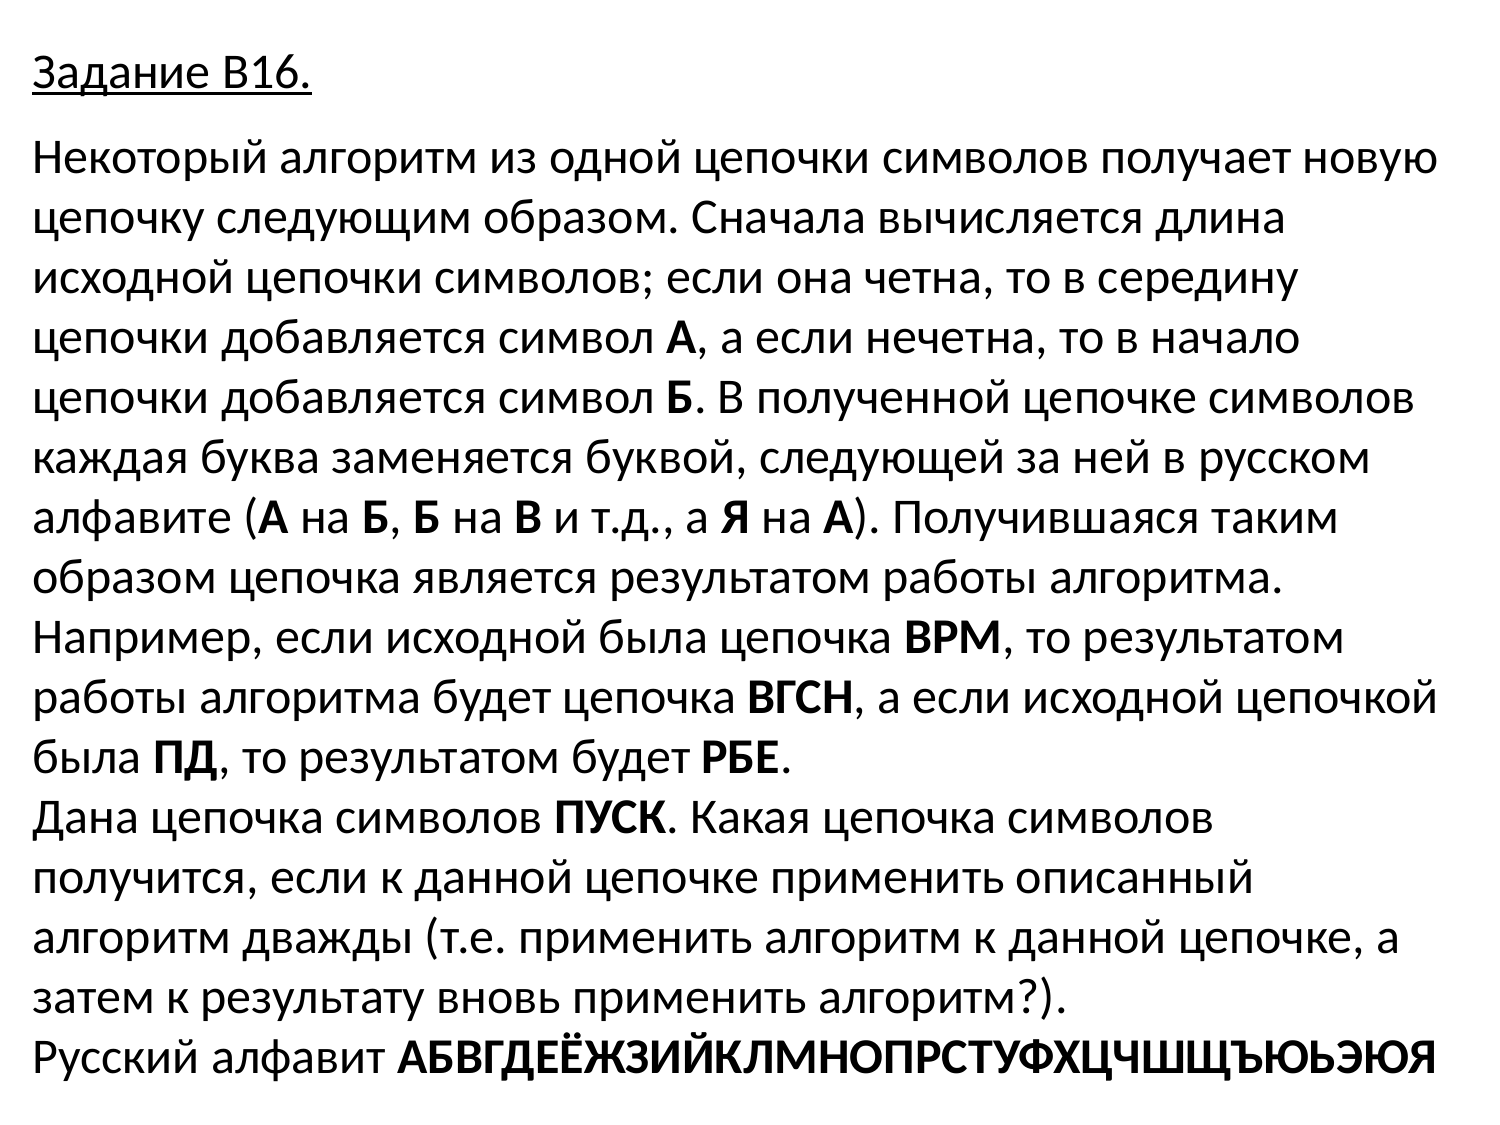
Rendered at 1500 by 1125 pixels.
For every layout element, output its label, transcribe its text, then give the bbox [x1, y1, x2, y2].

text_box Задание В16. Некоторый алгоритм из одной цепочки символов получает новую цепочку следующим образом. Сначала вычисляется длина исходной цепочки символов; если она четна, то в середину цепочки добавляется символ А, а если нечетна, то в начало цепочки добавляется символ Б. В полученной цепочке символов каждая буква заменяется буквой, следующей за ней в русском алфавите (А на Б, Б на В и т.д., а Я на А). Получившаяся таким образом цепочка является результатом работы алгоритма. Например, если исходной была цепочка ВРМ, то результатом работы алгоритма будет цепочка ВГСН, а если исходной цепочкой была ПД, то результатом будет РБЕ. Дана цепочка символов ПУСК. Какая цепочка символов получится, если к данной цепочке применить описанный алгоритм дважды (т.е. применить алгоритм к данной цепочке, а затем к результату вновь применить алгоритм?). Русский алфавит АБВГДЕЁЖЗИЙКЛМНОПРСТУФХЦЧШЩЪЮЬЭЮЯ [17, 30, 1459, 1091]
